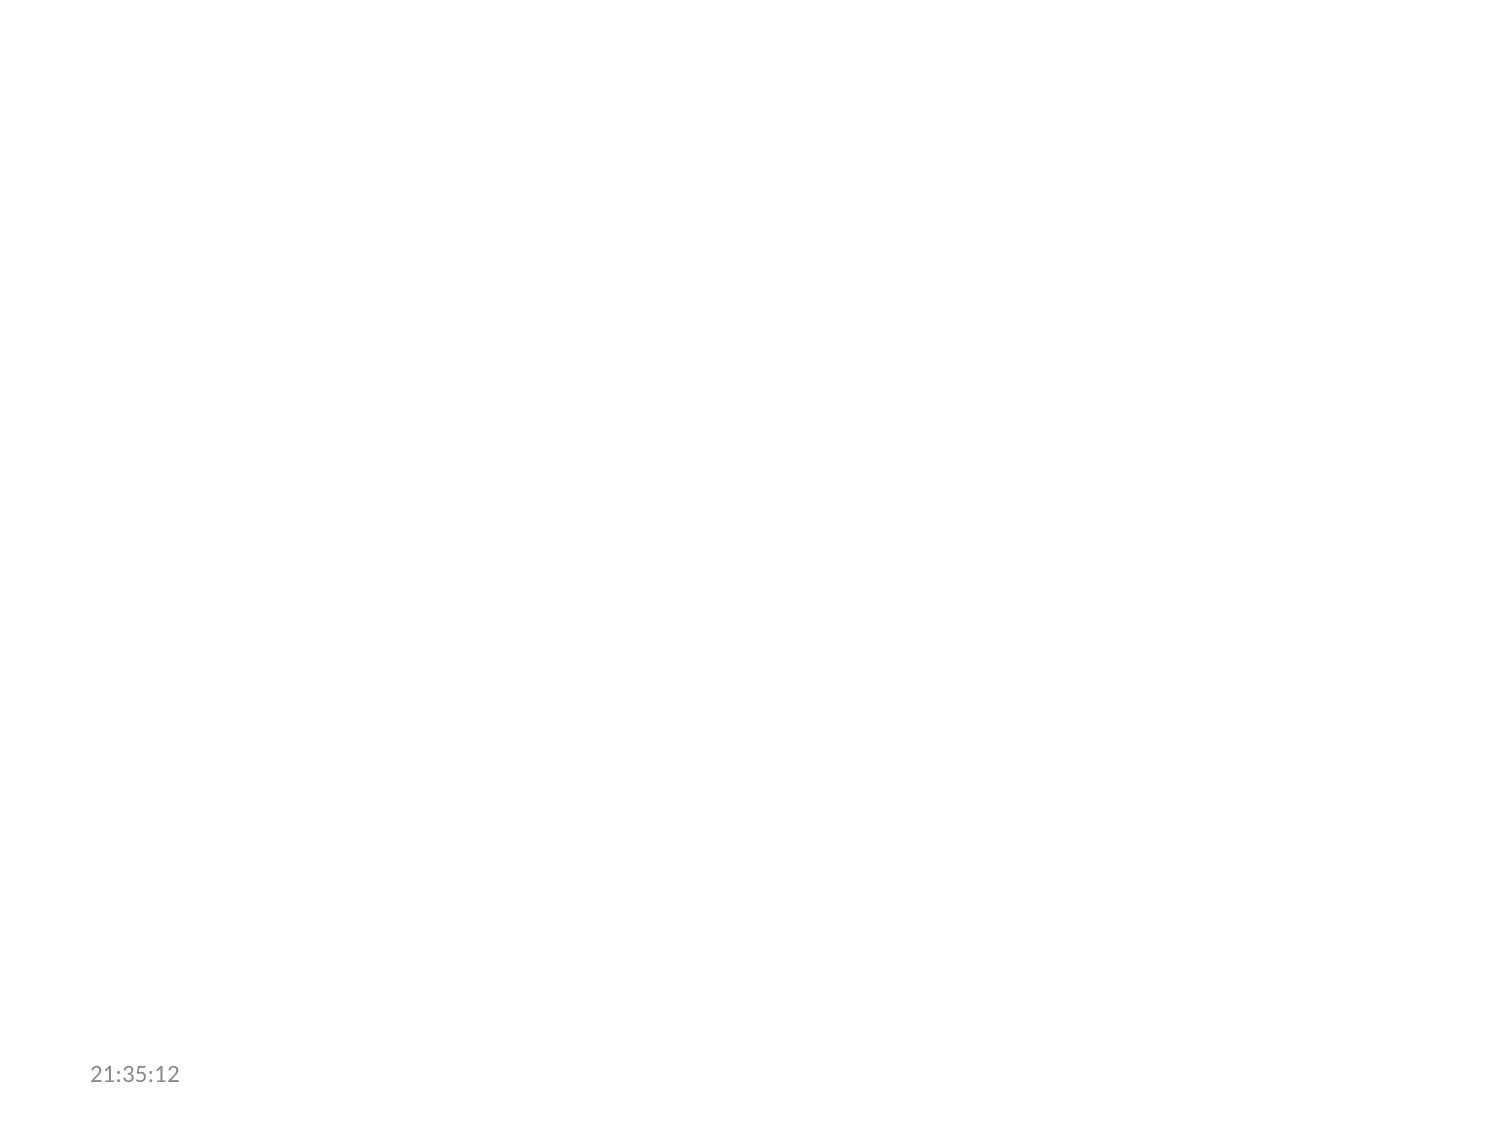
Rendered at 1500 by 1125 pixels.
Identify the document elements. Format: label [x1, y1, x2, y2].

slide_number [75, 1042, 425, 1103]
